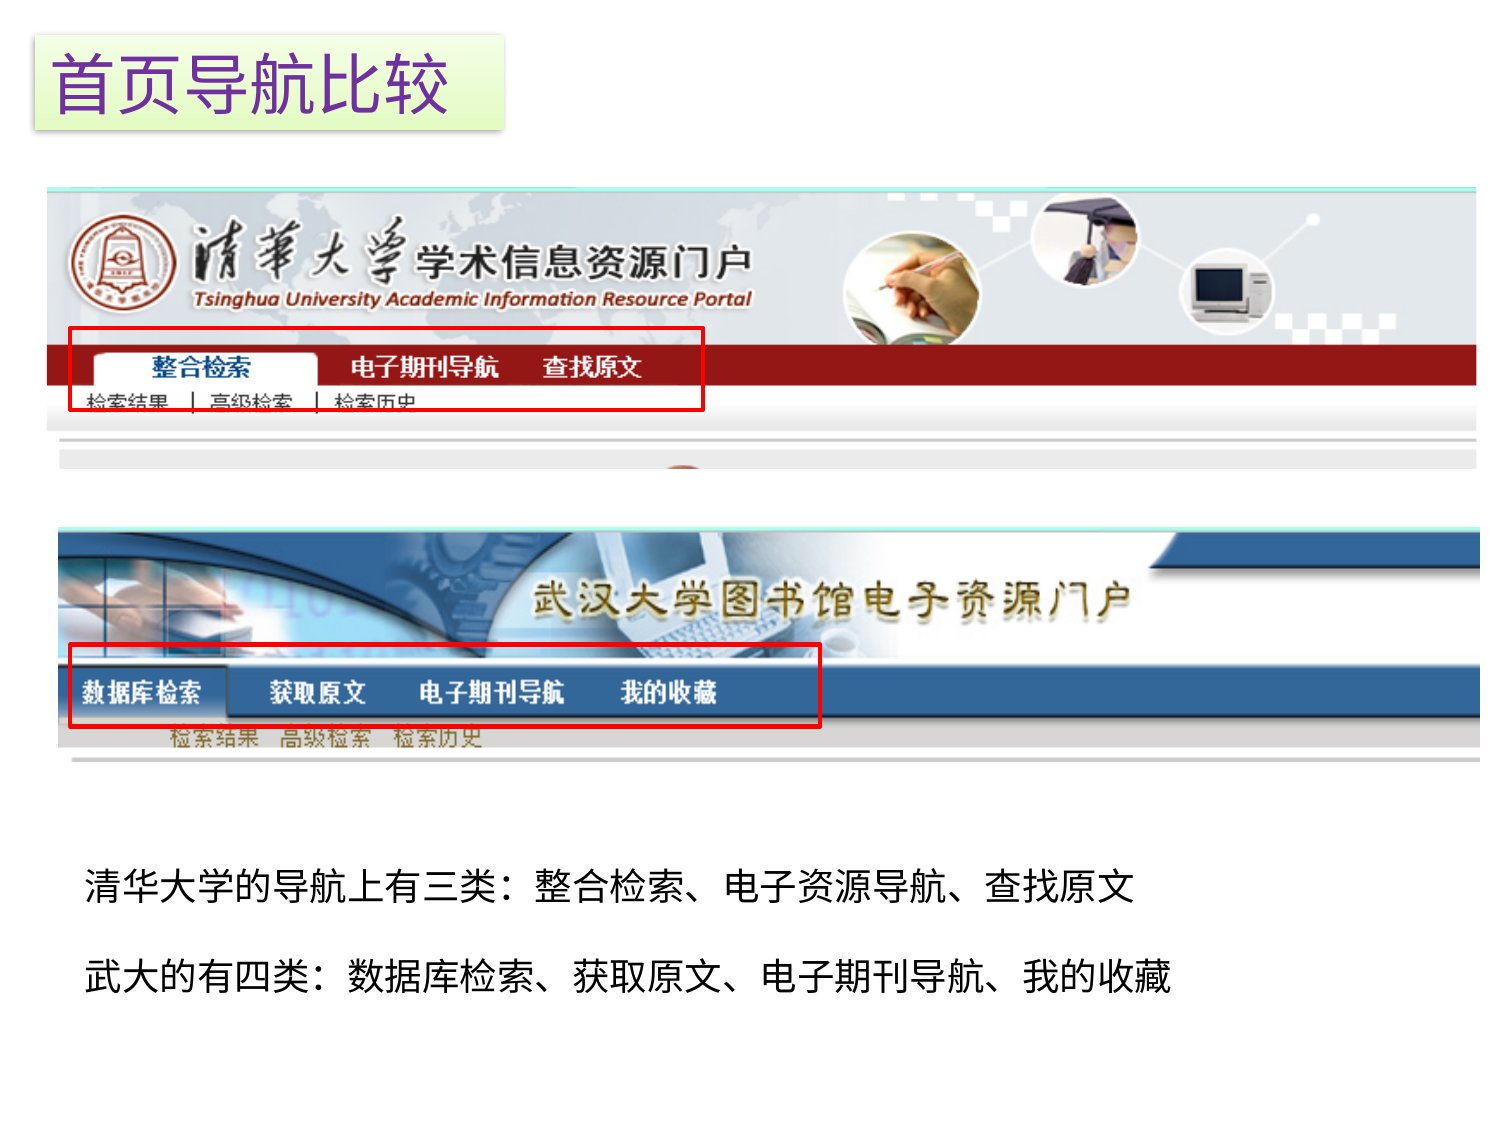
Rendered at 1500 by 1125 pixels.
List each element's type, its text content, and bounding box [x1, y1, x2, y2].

text_box 清华大学的导航上有三类：整合检索、电子资源导航、查找原文 武大的有四类：数据库检索、获取原文、电子期刊导航、我的收藏 [70, 855, 1254, 1006]
picture [58, 527, 1480, 762]
picture [46, 187, 1477, 469]
text_box 首页导航比较 [34, 34, 505, 131]
